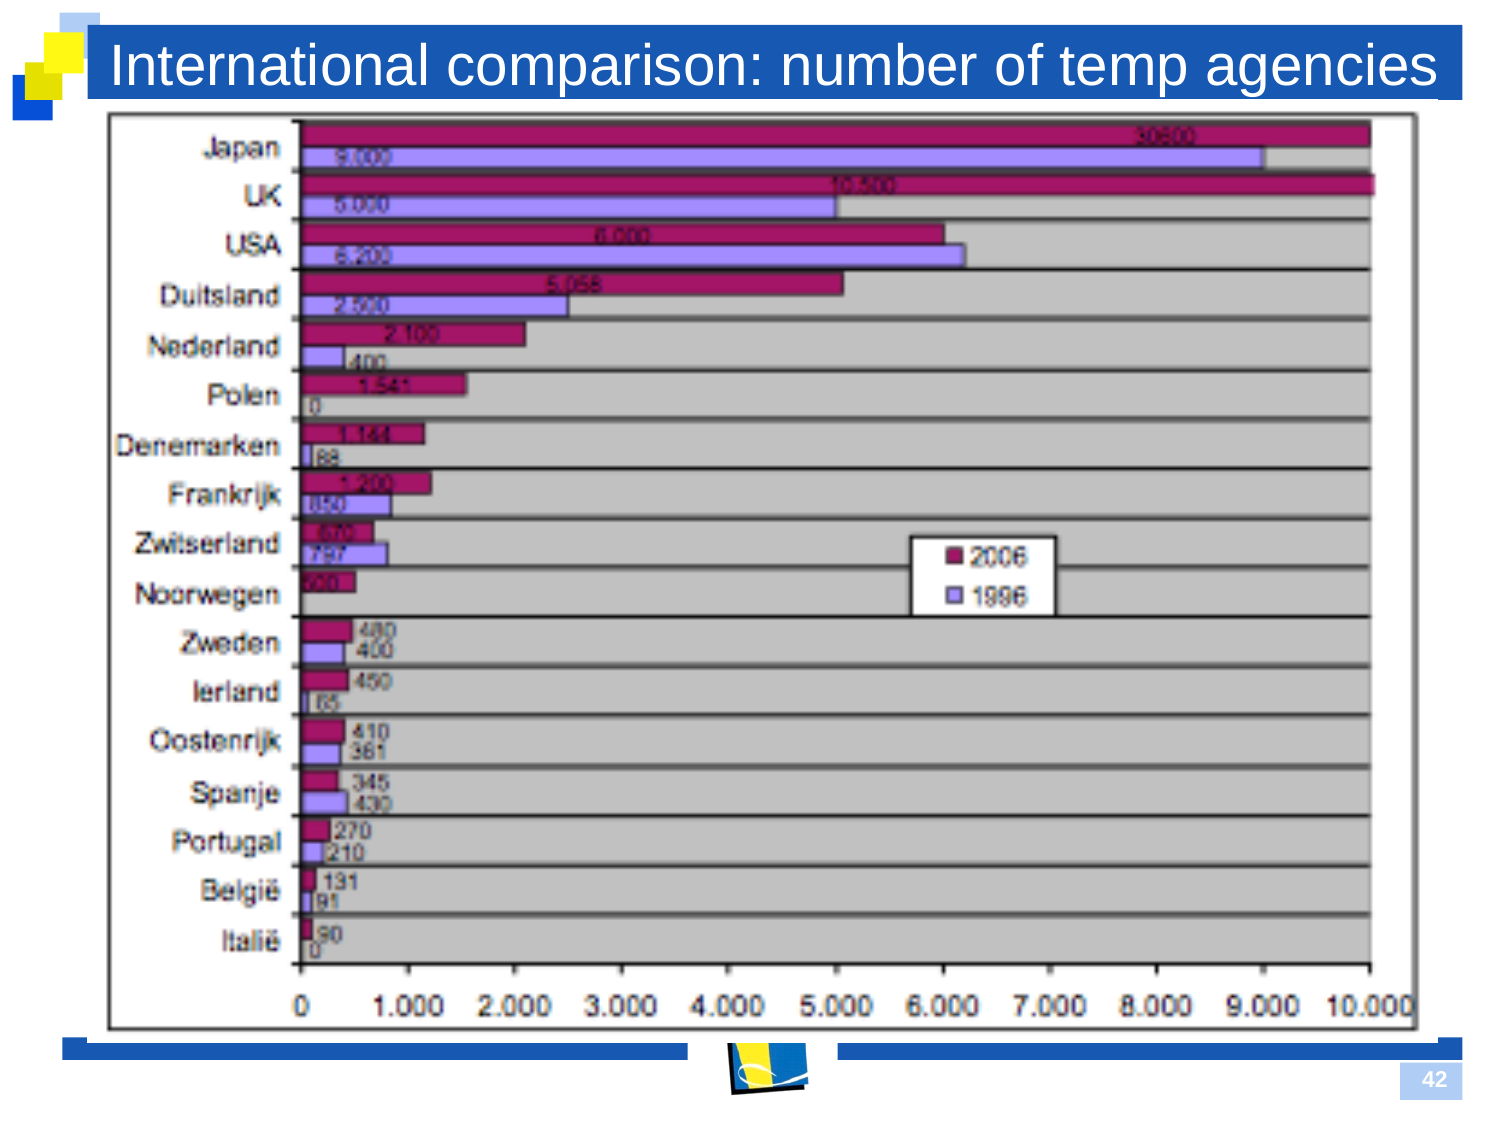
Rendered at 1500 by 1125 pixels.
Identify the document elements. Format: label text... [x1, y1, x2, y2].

slide_number 42 [1399, 1062, 1463, 1101]
title International comparison: number of temp agencies [87, 24, 1463, 101]
picture [86, 99, 1438, 1043]
